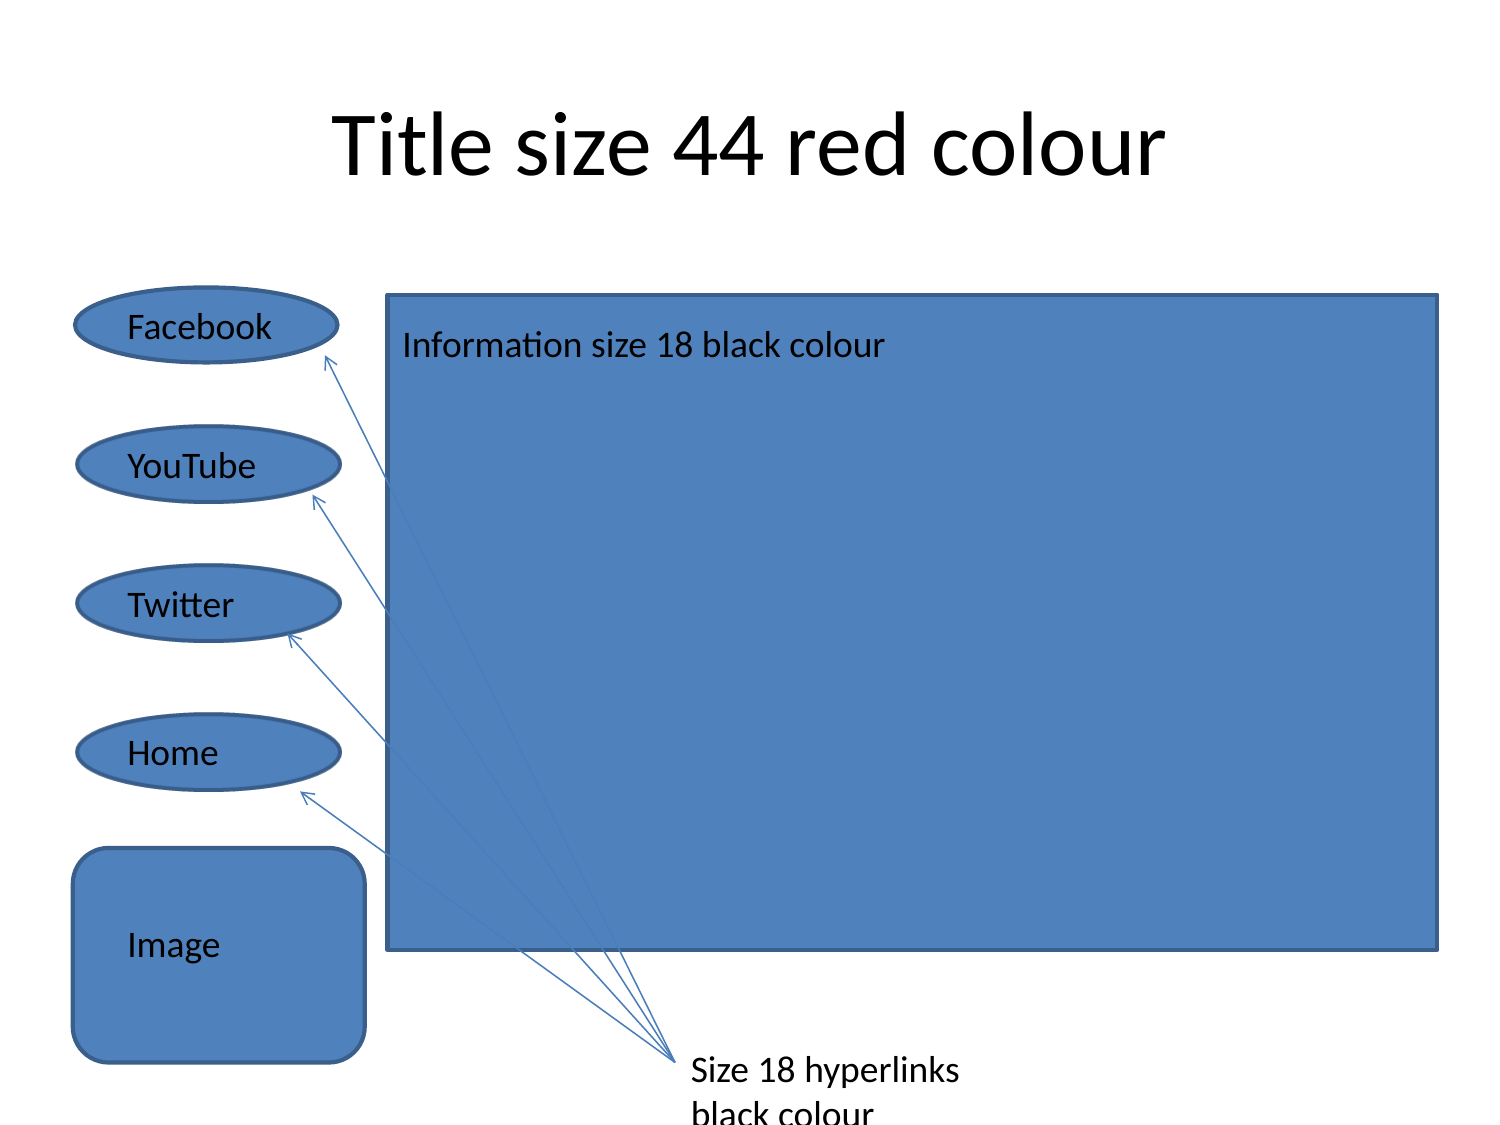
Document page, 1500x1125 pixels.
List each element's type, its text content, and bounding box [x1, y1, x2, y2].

picture [74, 563, 312, 643]
picture [74, 712, 287, 792]
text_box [324, 355, 676, 1063]
text_box Image [112, 912, 282, 973]
text_box Size 18 hyperlinks black colour [676, 1037, 977, 1125]
text_box [325, 306, 340, 344]
text_box [385, 293, 1439, 952]
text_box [312, 494, 319, 1063]
text_box [70, 845, 283, 1065]
text_box [72, 296, 112, 354]
text_box Facebook [112, 294, 325, 355]
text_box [287, 633, 307, 1063]
text_box [122, 285, 291, 294]
text_box [118, 355, 294, 365]
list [74, 424, 319, 505]
text_box Information size 18 black colour [387, 312, 1075, 373]
title Title size 44 red colour [75, 45, 1425, 233]
